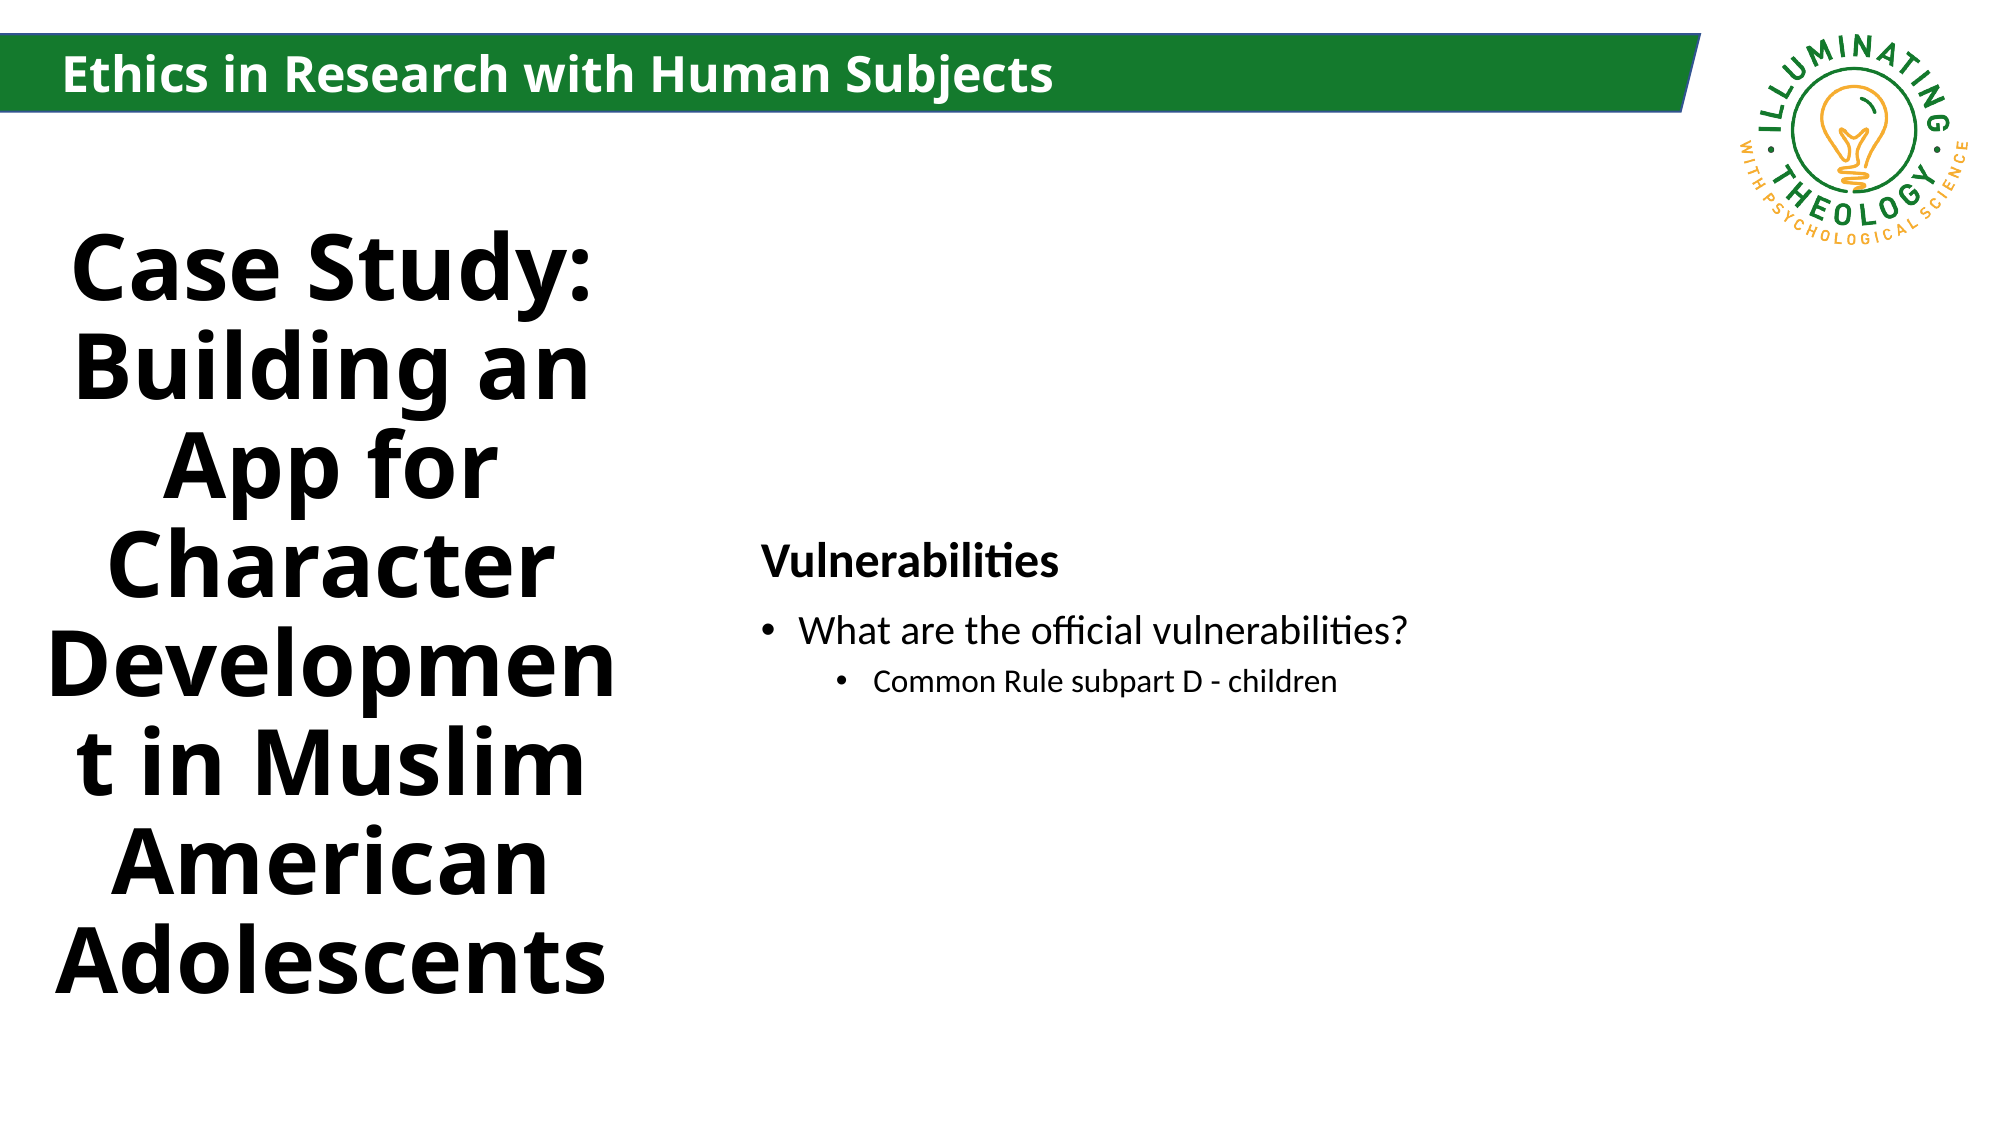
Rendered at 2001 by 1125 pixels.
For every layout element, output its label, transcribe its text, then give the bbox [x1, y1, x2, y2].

text_box Ethics in Research with Human Subjects [0, 33, 1702, 113]
title Case Study: Building an App for Character Development in Muslim American Adolescents [27, 123, 637, 1112]
list Vulnerabilities What are the official vulnerabilities? Common Rule subpart D - children [745, 123, 1863, 1111]
picture [1739, 34, 1968, 245]
